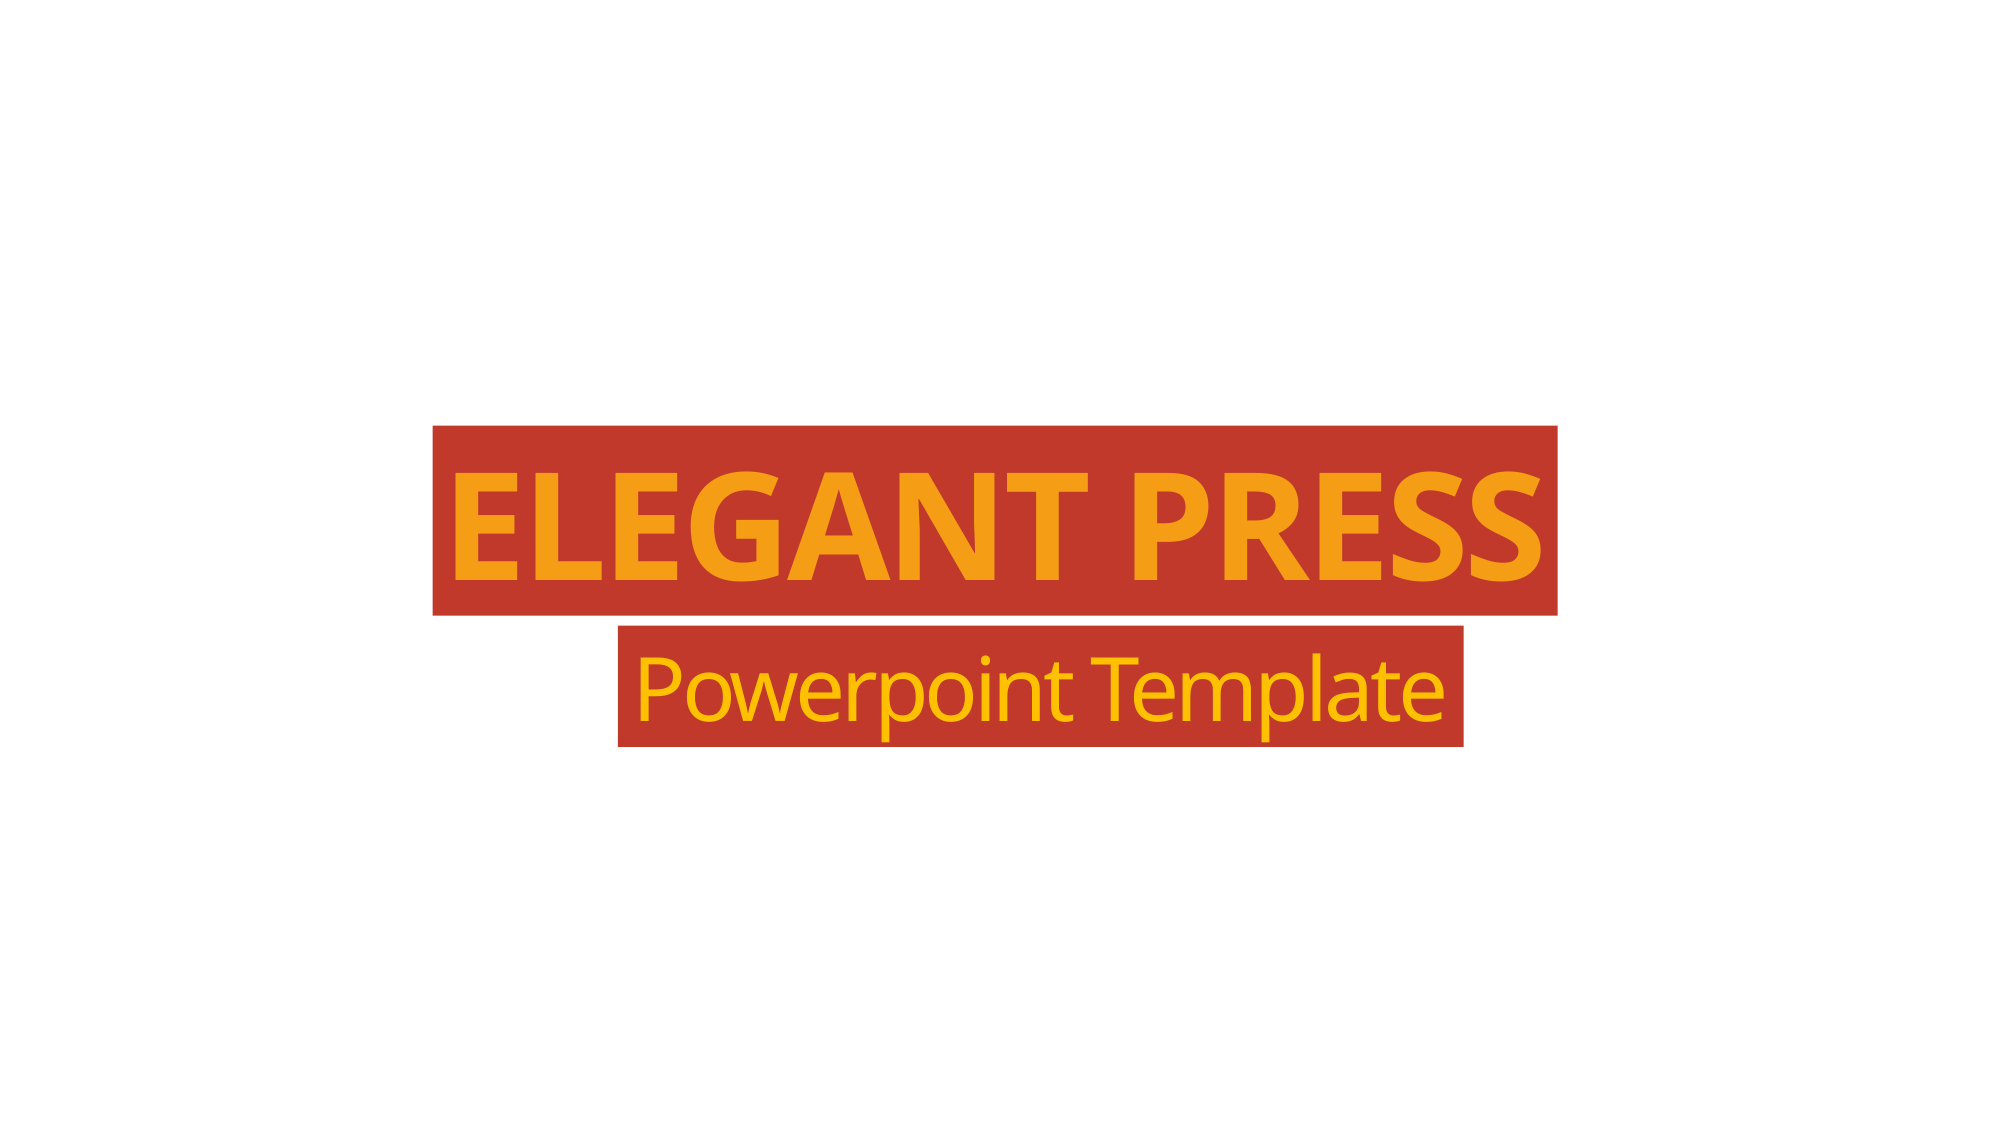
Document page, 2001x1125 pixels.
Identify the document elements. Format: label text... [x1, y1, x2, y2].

text_box Powerpoint Template [617, 625, 1464, 747]
text_box ELEGANT PRESS [432, 425, 1558, 616]
